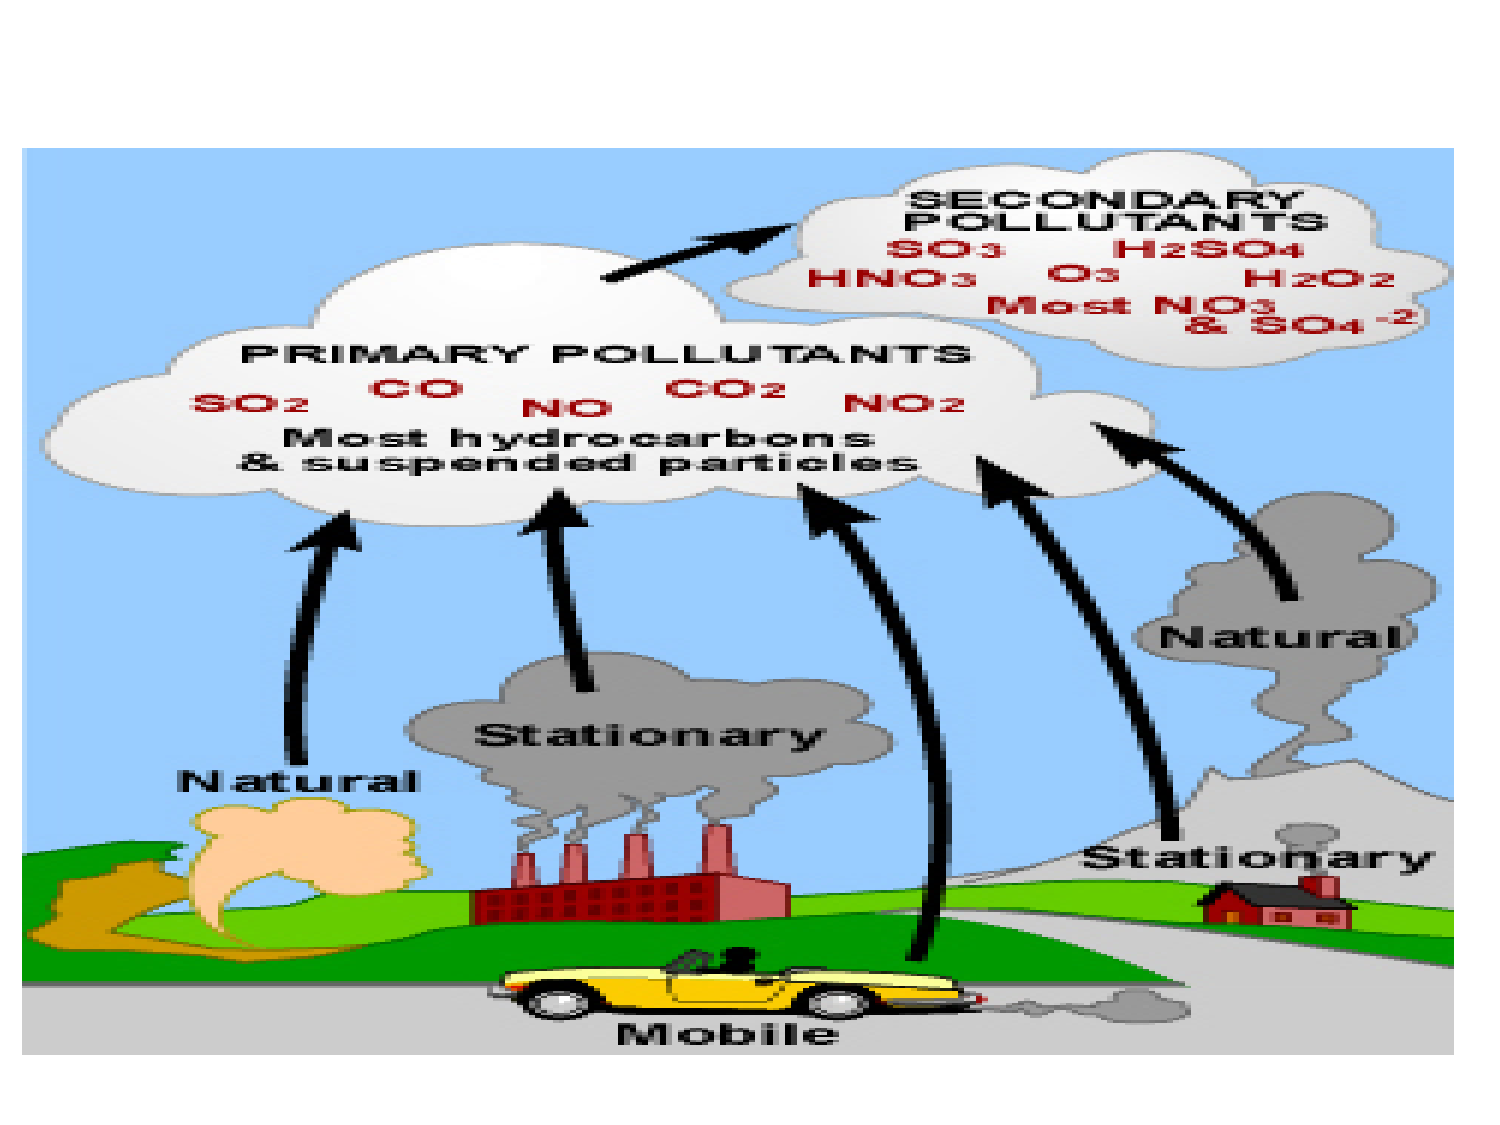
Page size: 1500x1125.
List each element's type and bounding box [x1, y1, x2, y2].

picture [21, 148, 1454, 1055]
